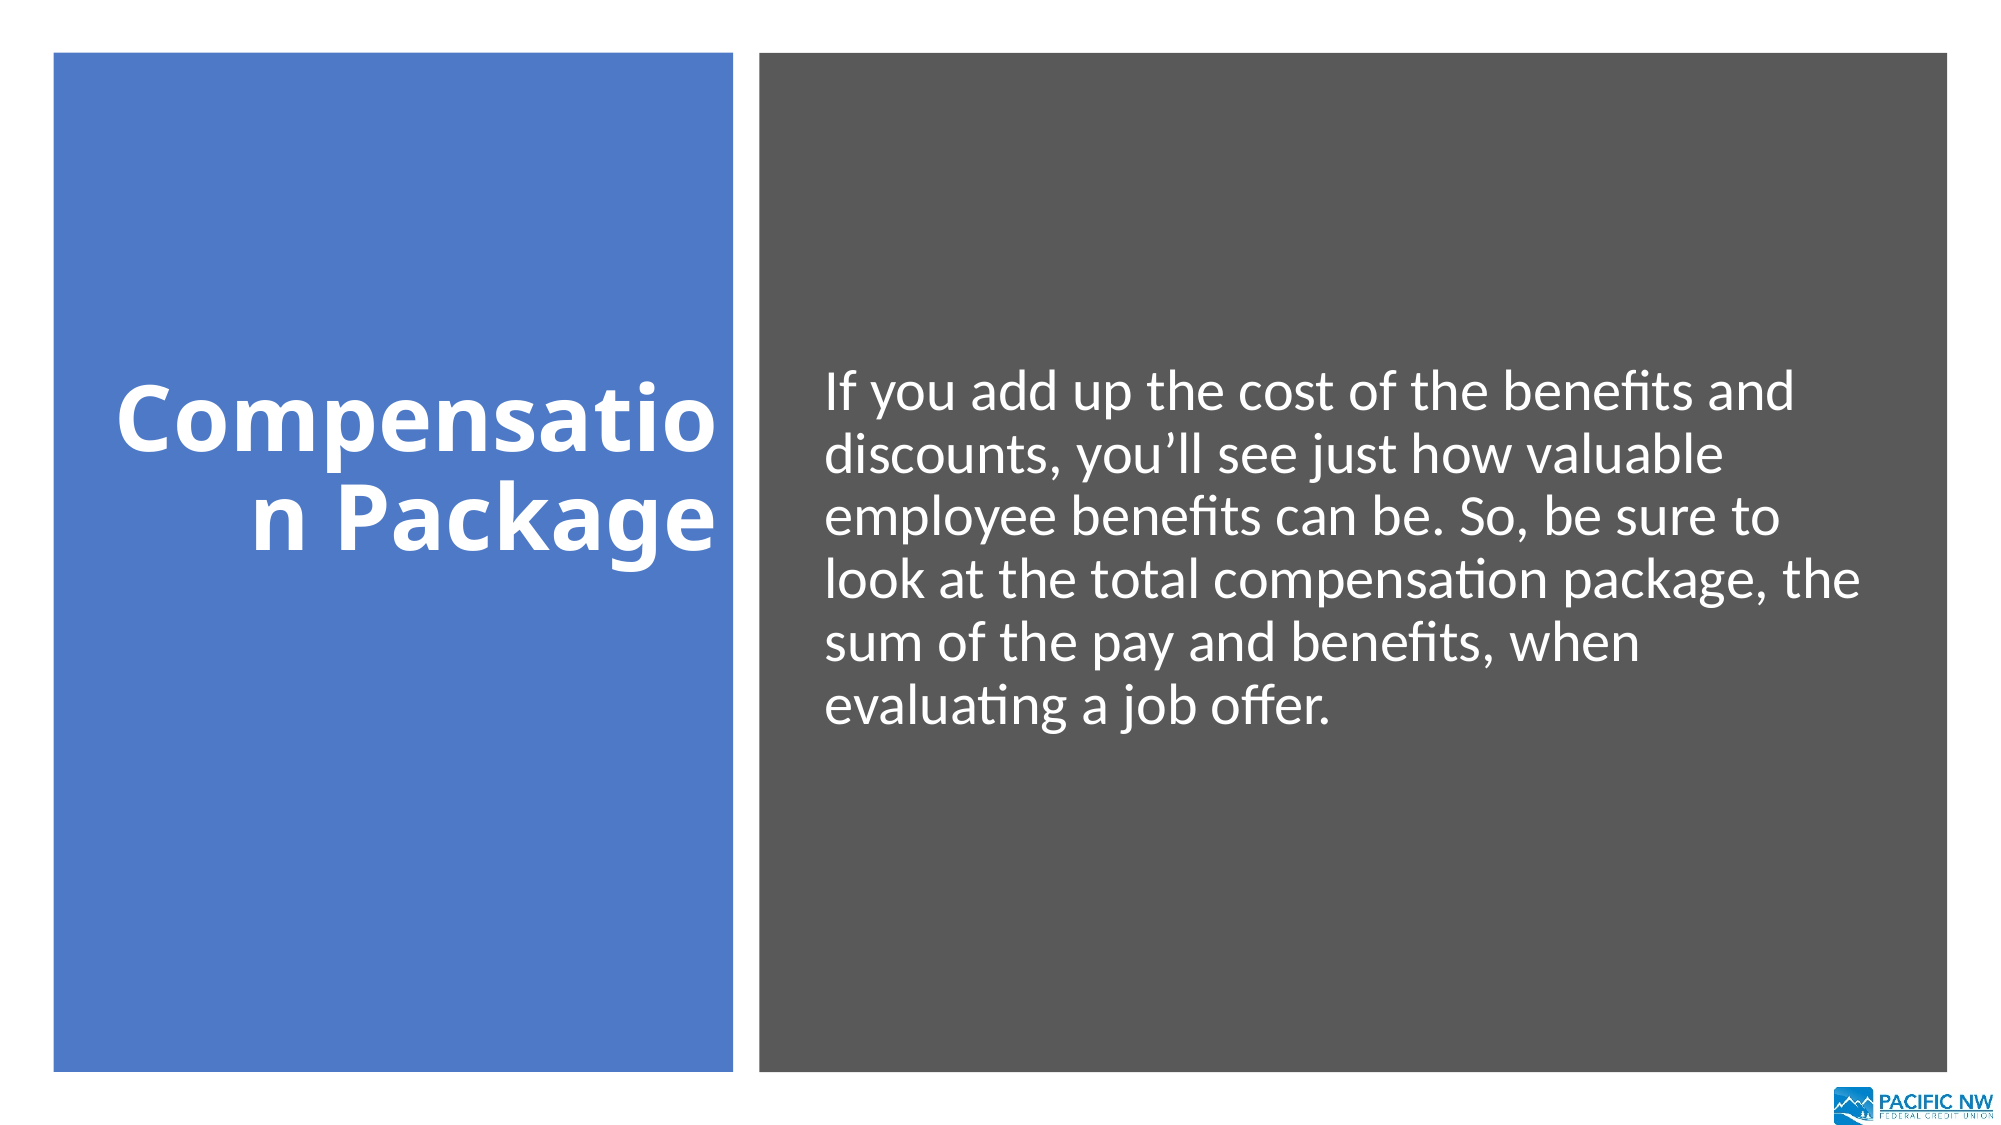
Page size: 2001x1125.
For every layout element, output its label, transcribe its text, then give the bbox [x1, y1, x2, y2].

text_box [53, 52, 734, 1073]
picture [1834, 1087, 1993, 1125]
list If you add up the cost of the benefits and discounts, you’ll see just how valuable employee benefits can be. So, be sure to look at the total compensation package, the sum of the pay and benefits, when evaluating a job offer. [809, 95, 1892, 1002]
text_box [758, 52, 1948, 1073]
title Compensation Package [85, 95, 734, 848]
